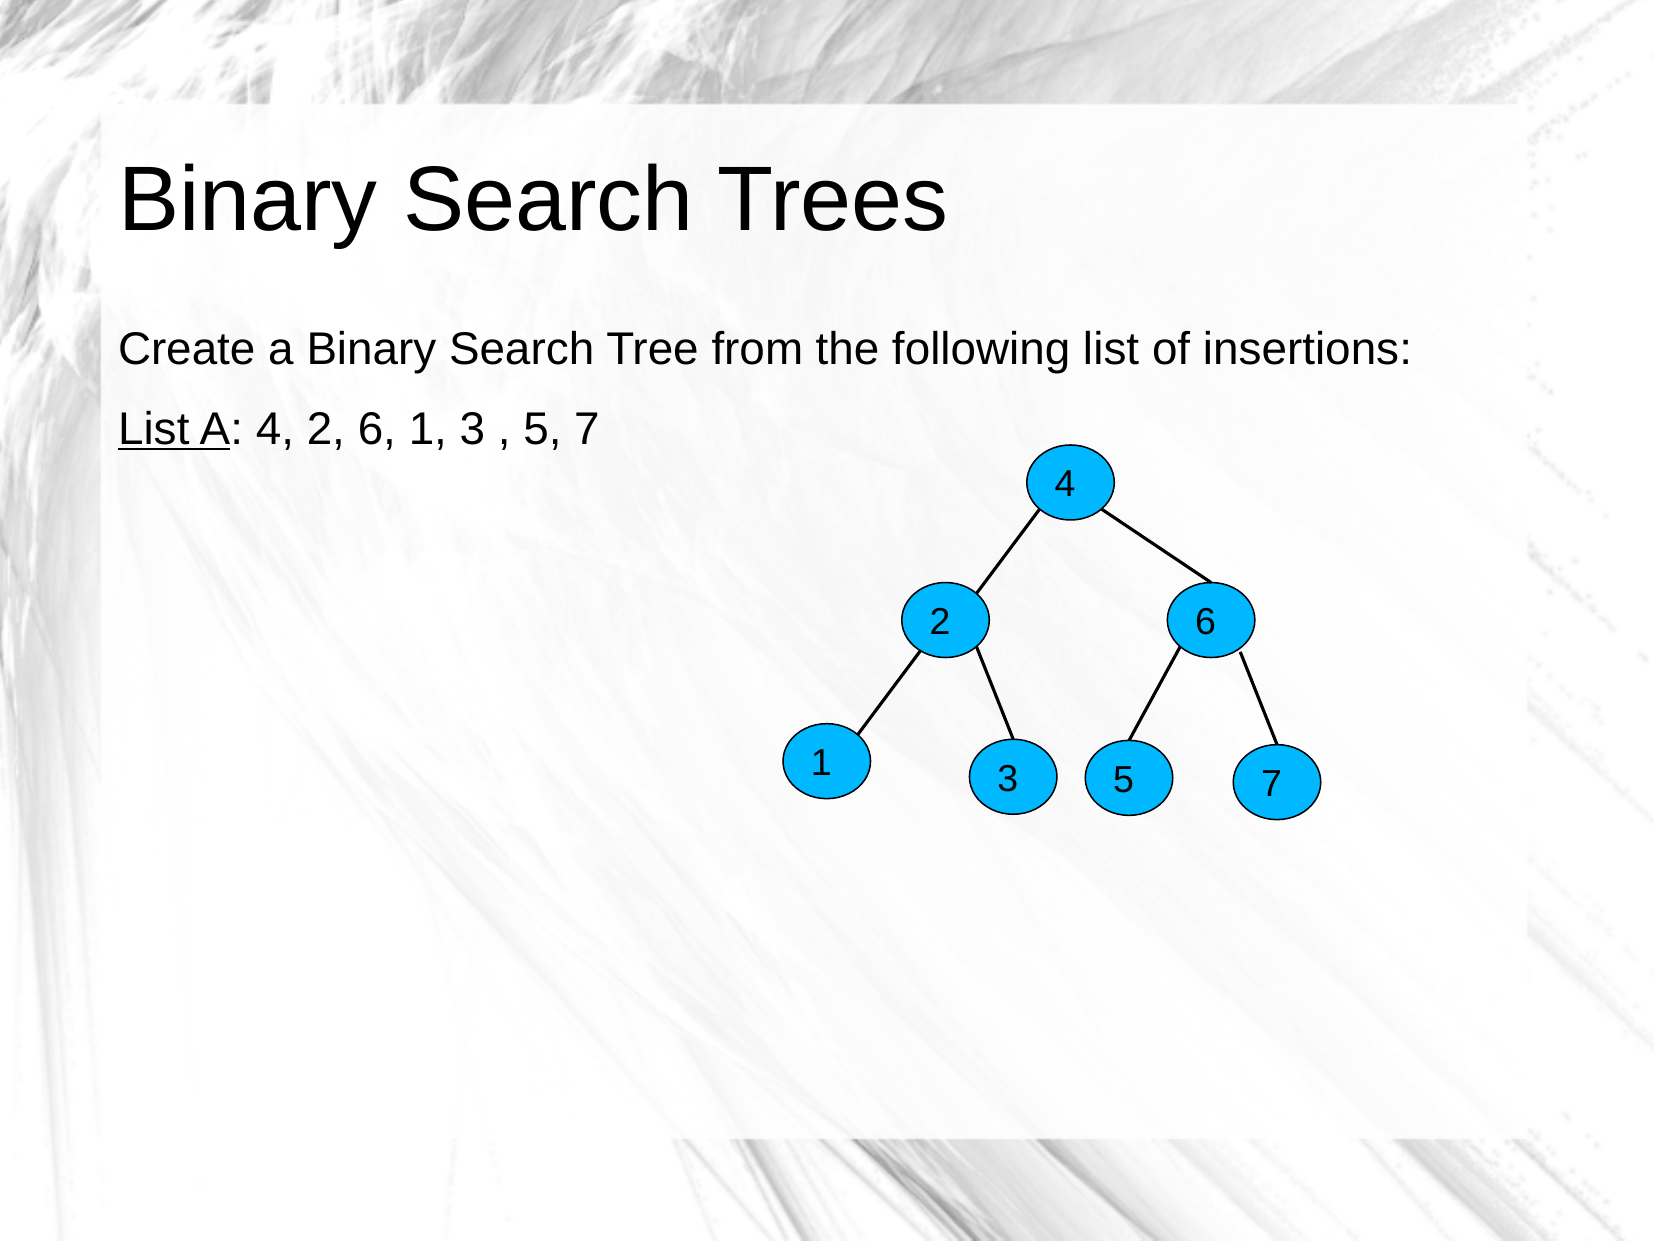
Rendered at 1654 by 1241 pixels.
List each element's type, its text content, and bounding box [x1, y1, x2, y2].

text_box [1240, 651, 1277, 745]
text_box 6 [1167, 582, 1255, 658]
list Create a Binary Search Tree from the following list of insertions: List A: 4, 2, 6, 1, 3 , 5, 7 [118, 319, 1571, 1109]
text_box 5 [1085, 740, 1173, 816]
text_box 3 [969, 739, 1057, 815]
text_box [1128, 646, 1181, 741]
text_box 7 [1233, 744, 1321, 820]
text_box 1 [783, 723, 871, 799]
picture [0, 0, 1654, 1241]
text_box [976, 646, 1014, 740]
text_box 2 [901, 582, 990, 658]
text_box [857, 650, 921, 735]
text_box 4 [1026, 444, 1115, 520]
title Binary Search Trees [118, 93, 1506, 299]
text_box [1101, 508, 1212, 583]
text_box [976, 508, 1040, 594]
